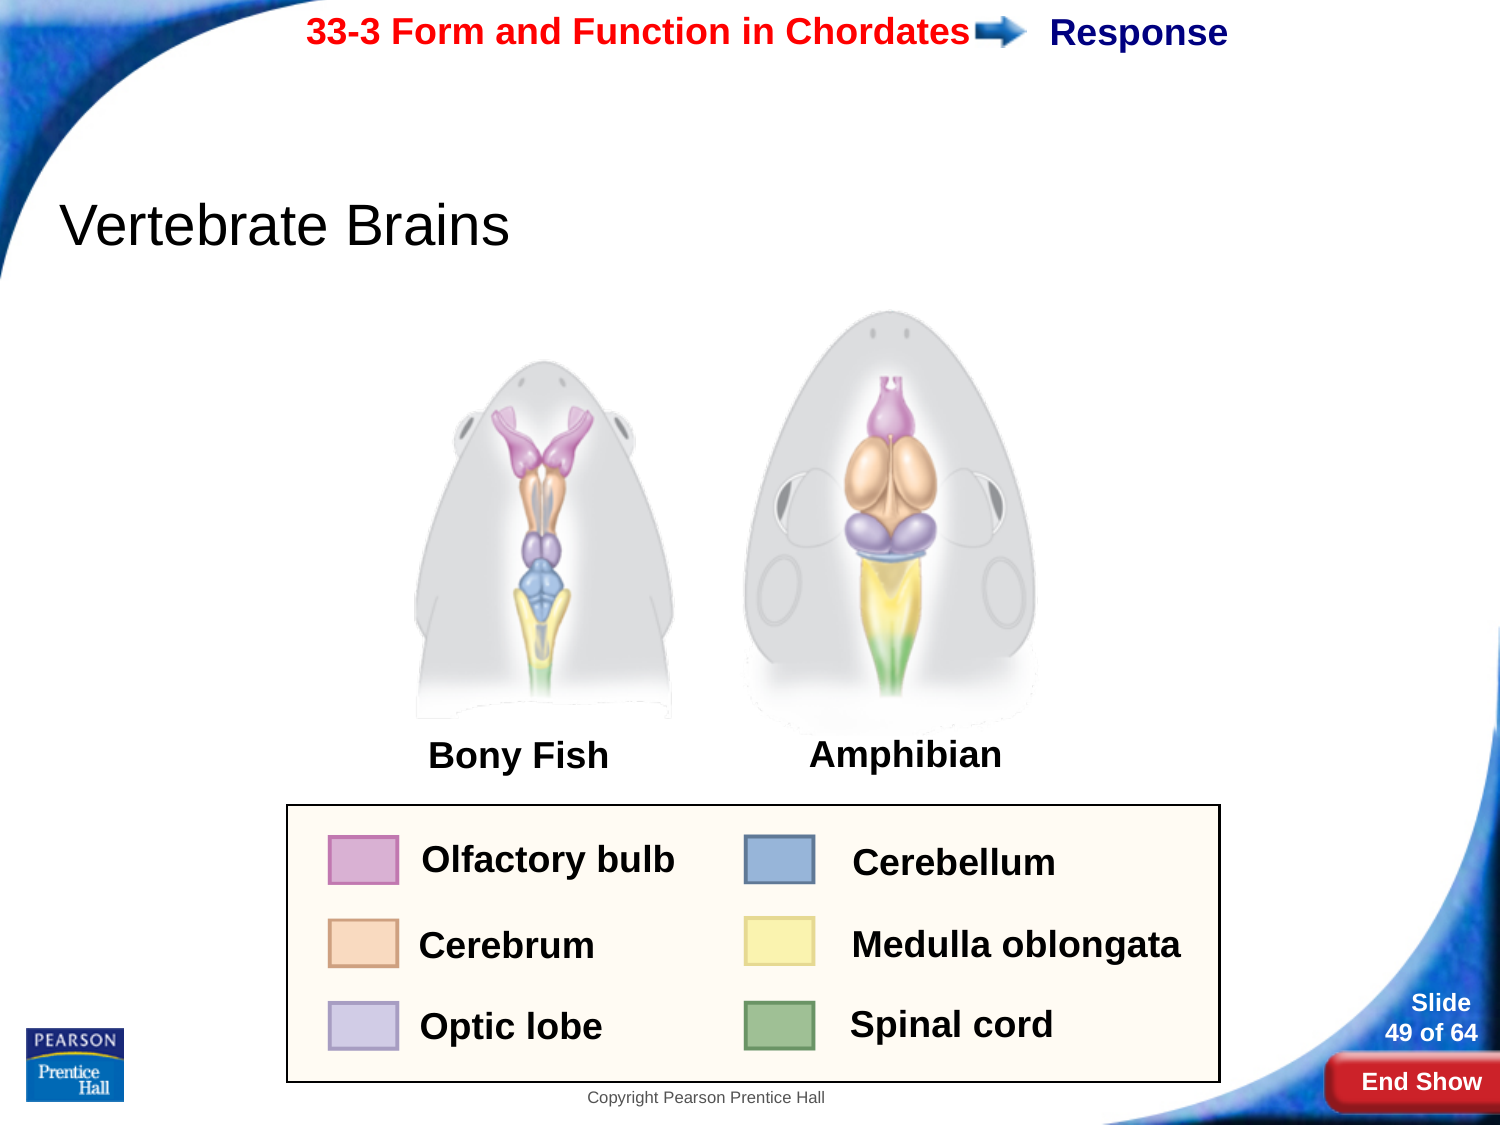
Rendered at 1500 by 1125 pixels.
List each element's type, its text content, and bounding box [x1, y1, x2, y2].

footer Copyright Pearson Prentice Hall [468, 1083, 945, 1105]
text_box Spinal cord [835, 992, 1070, 1053]
text_box Olfactory bulb [418, 827, 691, 888]
title Response [1034, 0, 1500, 76]
text_box Cerebellum [837, 830, 1072, 891]
text_box Amphibian [793, 743, 1033, 783]
list Vertebrate Brains [44, 179, 1463, 976]
text_box [287, 805, 1220, 1083]
text_box Optic lobe [418, 994, 619, 1055]
text_box Medulla oblongata [836, 912, 1197, 972]
picture [0, 0, 1500, 1125]
text_box Cerebrum [418, 913, 611, 973]
text_box Bony Fish [413, 743, 652, 784]
